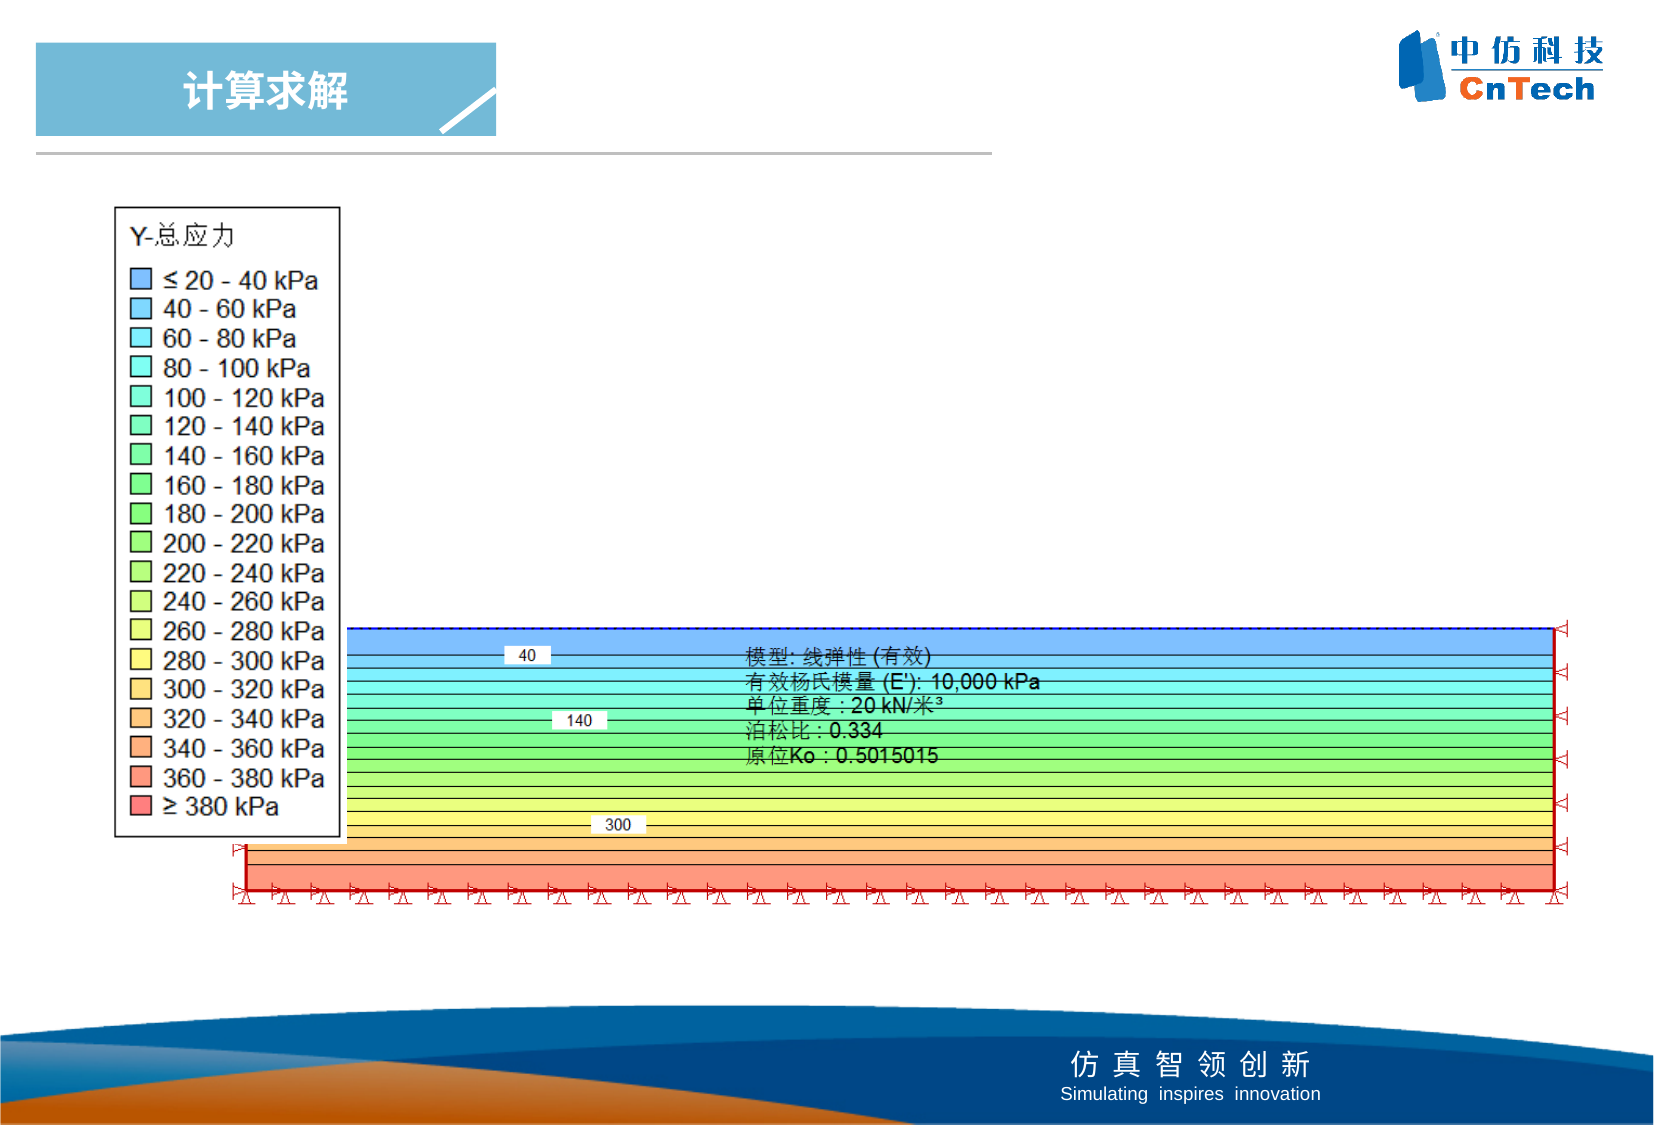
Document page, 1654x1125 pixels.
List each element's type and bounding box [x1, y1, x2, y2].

picture [0, 0, 1654, 1125]
text_box [35, 42, 993, 154]
